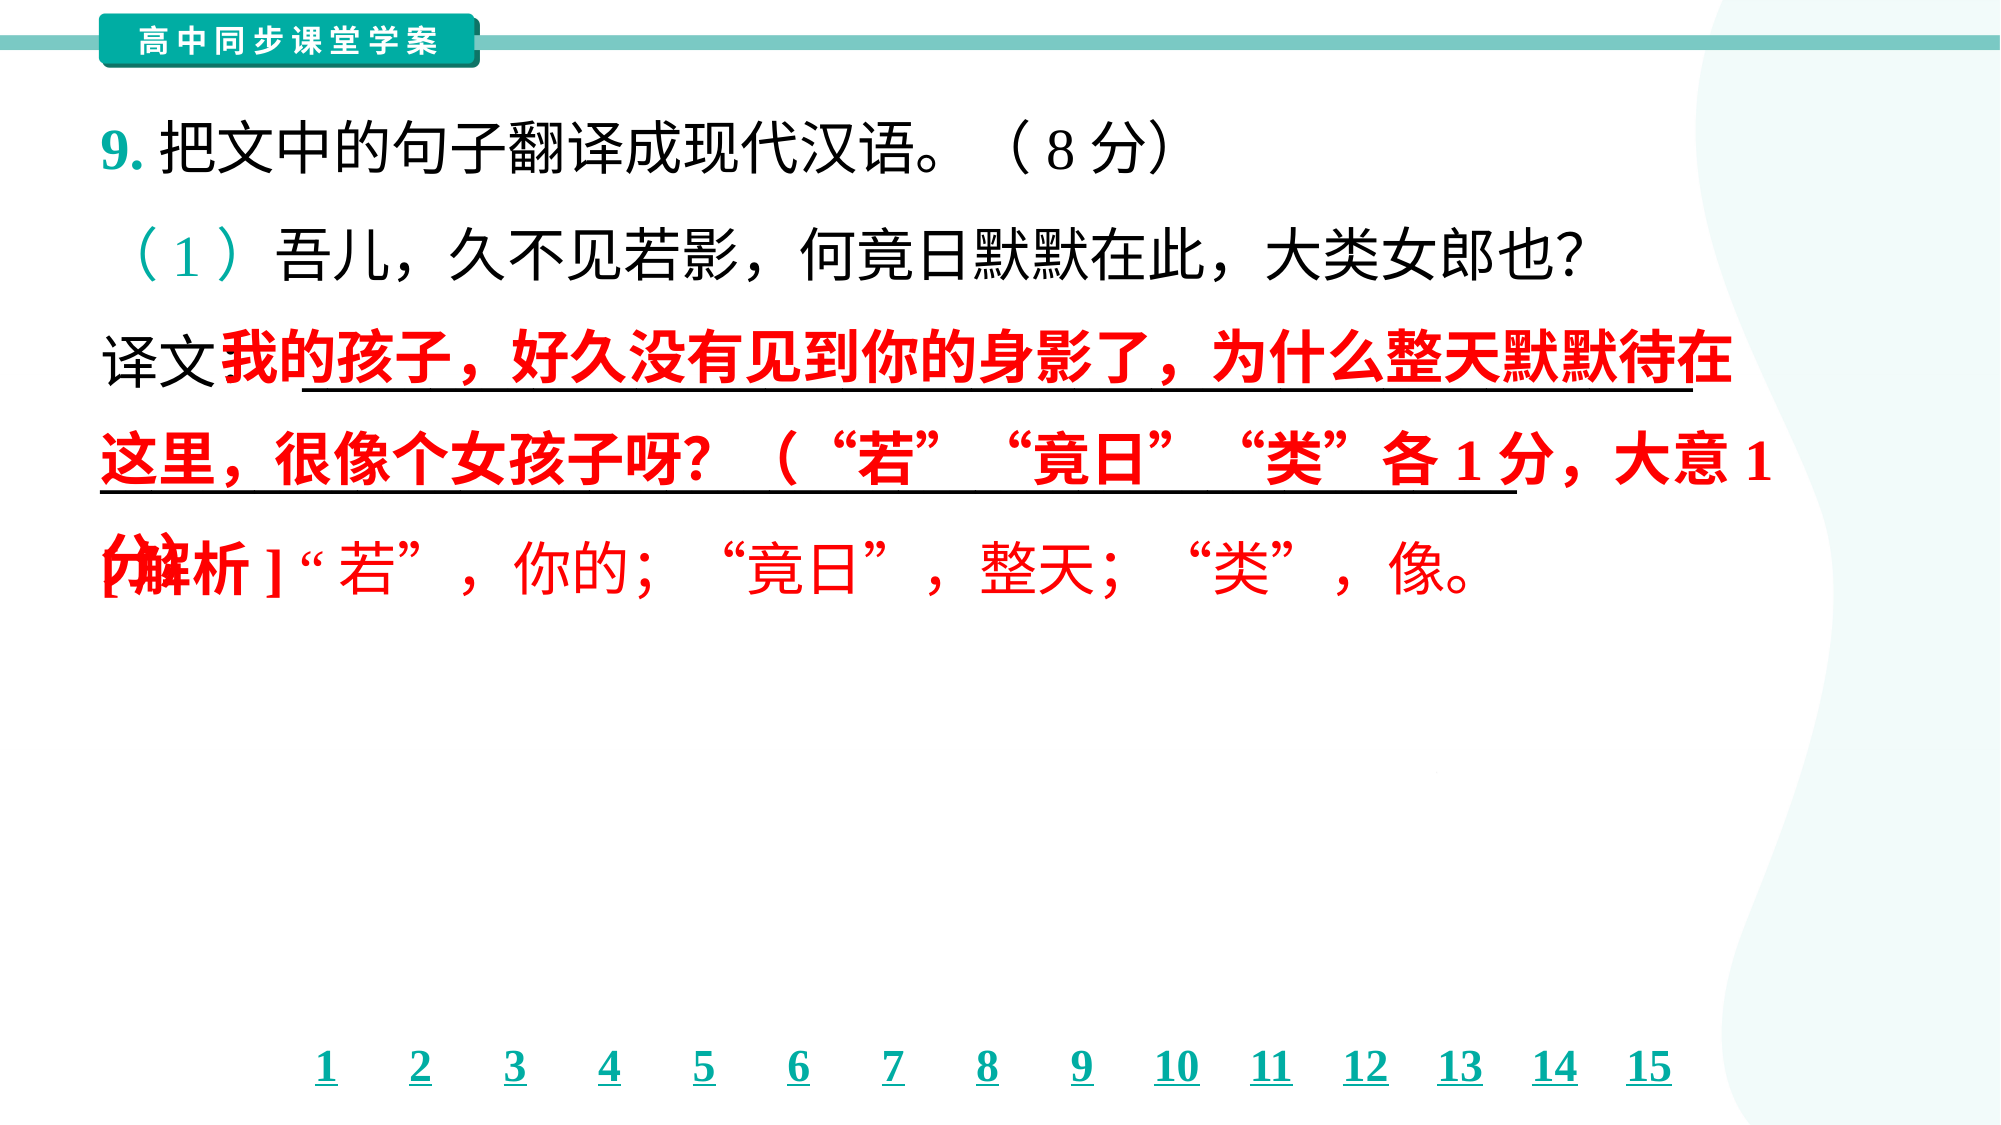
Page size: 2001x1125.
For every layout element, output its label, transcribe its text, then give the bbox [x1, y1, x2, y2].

text_box 9.把文中的句子翻译成现代汉语。（8分） [100, 76, 1899, 170]
picture [0, 0, 2000, 1125]
text_box （1）吾儿，久不见若影，何竟日默默在此，大类女郎也？ 译文： ______________________________________________________ _______________________________________________________ [100, 481, 1899, 486]
text_box （1）吾儿，久不见若影，何竟日默默在此，大类女郎也？ 译文： ______________________________________________________ _______________________________________________________ [100, 182, 1899, 283]
text_box [解析] “若”，你的；“竟日”，整天；“类”，像。 [100, 497, 1899, 590]
text_box 我的孩子，好久没有见到你的身影了，为什么整天默默待在 这里，很像个女孩子呀？（“若”“竟日”“类”各1分，大意1分） [100, 283, 1899, 481]
